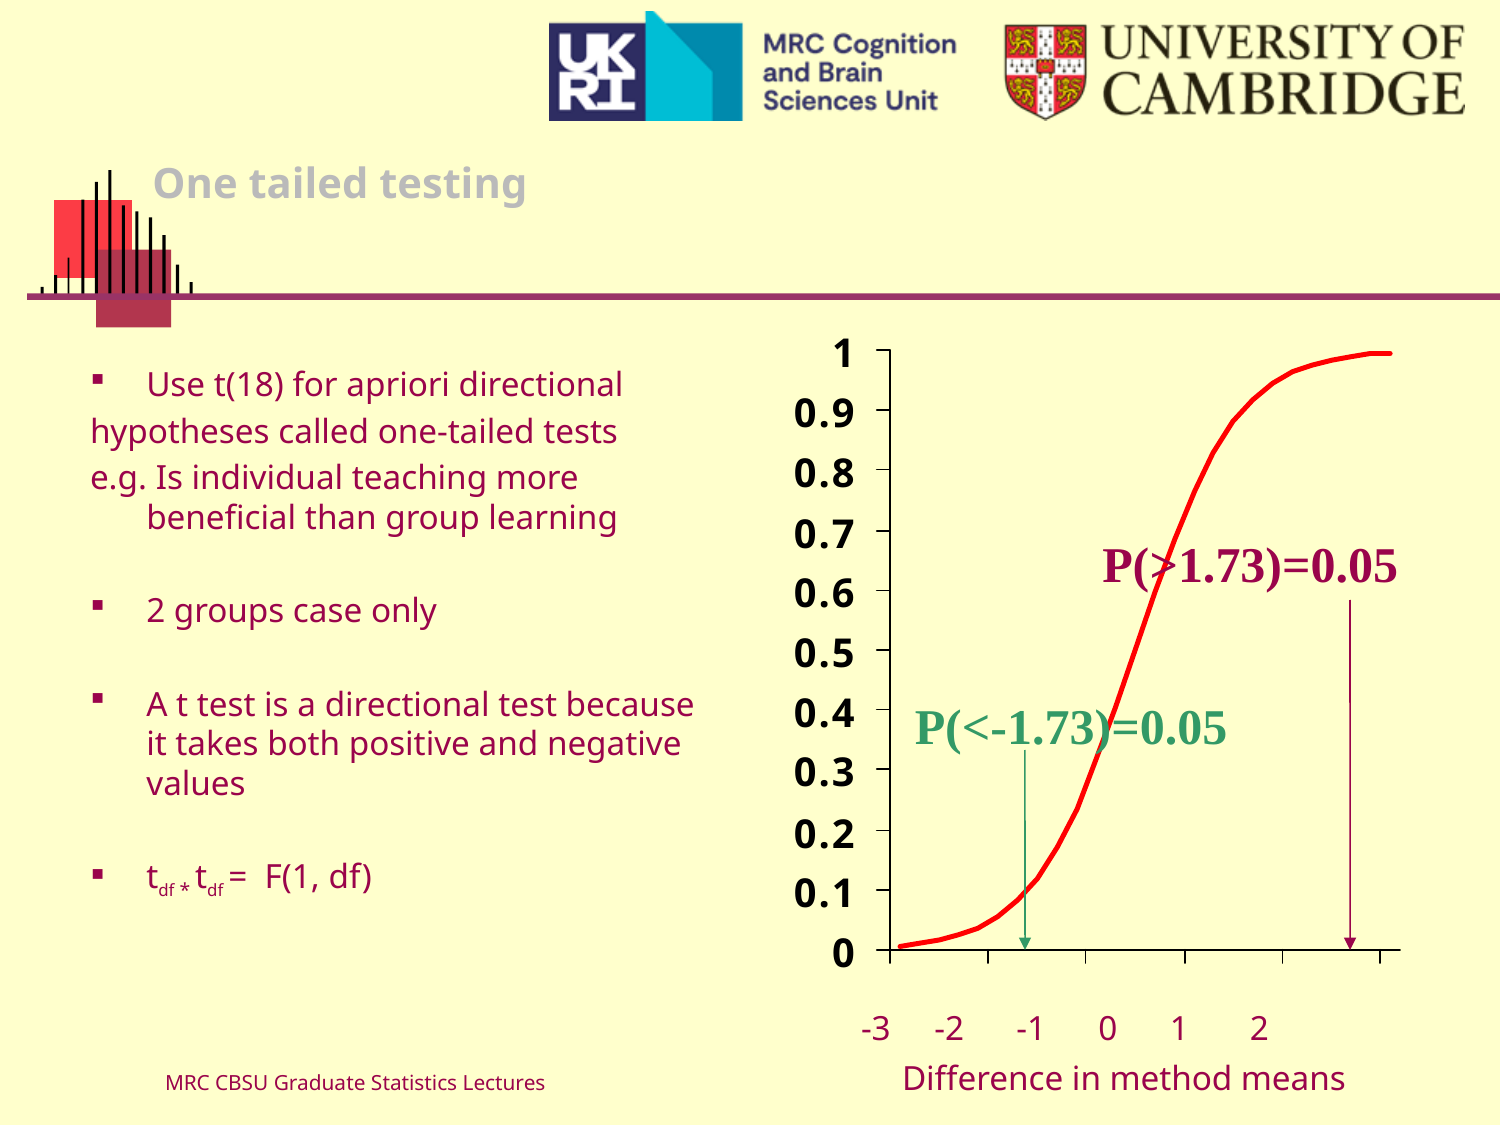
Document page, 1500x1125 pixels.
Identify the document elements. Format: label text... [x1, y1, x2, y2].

text_box Difference in method means [887, 1049, 1500, 1105]
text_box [762, 291, 1426, 1008]
footer MRC CBSU Graduate Statistics Lectures [149, 1062, 887, 1101]
list Use t(18) for apriori directional hypotheses called one-tailed tests e.g. Is individual teaching more beneficial than group learning 2 groups case only A t test is a directional test because it takes both positive and negative values tdf * tdf = F(1, df) [75, 262, 738, 1038]
text_box -3 -2 -1 0 1 2 [837, 999, 1450, 1055]
title One tailed testing [137, 137, 988, 233]
picture [549, 11, 1465, 121]
